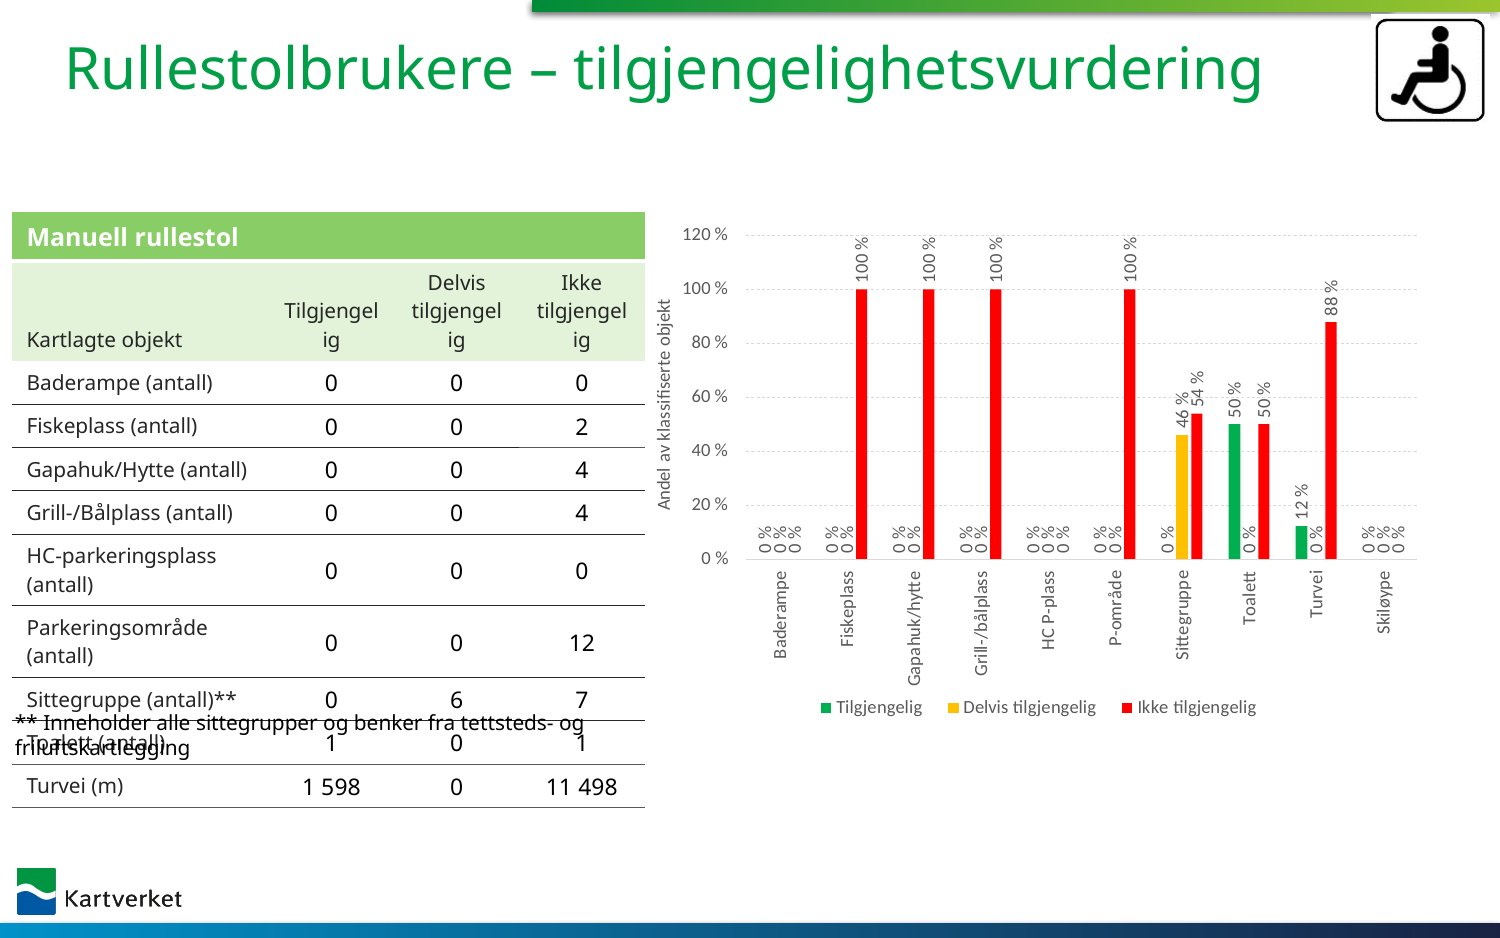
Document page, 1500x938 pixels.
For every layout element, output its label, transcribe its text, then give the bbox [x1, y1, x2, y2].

table_cell HC-parkeringsplass (antall) [12, 535, 269, 605]
table_cell Delvis tilgjengelig [394, 263, 519, 361]
table_cell Ikke tilgjengelig [519, 263, 638, 361]
table_cell Tilgjengelig [269, 263, 394, 361]
table_cell Gapahuk/Hytte (antall) [12, 448, 269, 490]
table_cell 4 [519, 448, 638, 490]
table_cell Baderampe (antall) [12, 361, 269, 404]
table_cell Grill-/Bålplass (antall) [12, 491, 269, 534]
table_cell 0 [269, 678, 394, 702]
table_cell Parkeringsområde (antall) [12, 606, 269, 677]
table_cell 11 498 [519, 768, 645, 807]
table_cell 0 [269, 606, 394, 677]
table_cell Kartlagte objekt [12, 263, 269, 361]
table_cell 0 [394, 606, 519, 677]
text_box ** Inneholder alle sittegrupper og benker fra tettsteds- og friluftskartlegging [0, 702, 745, 768]
table_cell Turvei (m) [12, 768, 269, 807]
table_cell 0 [519, 535, 638, 605]
table_cell 0 [269, 361, 394, 404]
table_cell 0 [269, 448, 394, 490]
picture [1371, 13, 1491, 127]
table_cell 0 [269, 405, 394, 447]
table_cell 0 [269, 535, 394, 605]
table_cell 0 [269, 491, 394, 534]
table_cell 0 [394, 405, 519, 447]
table_cell 0 [519, 361, 638, 404]
table_cell 1 598 [269, 768, 394, 807]
table_cell 0 [394, 768, 519, 807]
table_cell 7 [519, 678, 638, 702]
table_cell 0 [394, 361, 519, 404]
table_cell 0 [394, 535, 519, 605]
text_box Rullestolbrukere – tilgjengelighetsvurdering [49, 12, 1372, 109]
table_cell 0 [394, 491, 519, 534]
table_cell 6 [394, 678, 519, 702]
table_cell Fiskeplass (antall) [12, 405, 269, 447]
table_cell 2 [519, 405, 638, 447]
table_cell Sittegruppe (antall)** [12, 678, 269, 702]
table_cell 0 [394, 448, 519, 490]
table_cell 12 [519, 606, 638, 677]
table_cell 4 [519, 491, 638, 534]
picture [643, 218, 1427, 728]
table_header Manuell rullestol [12, 212, 645, 259]
